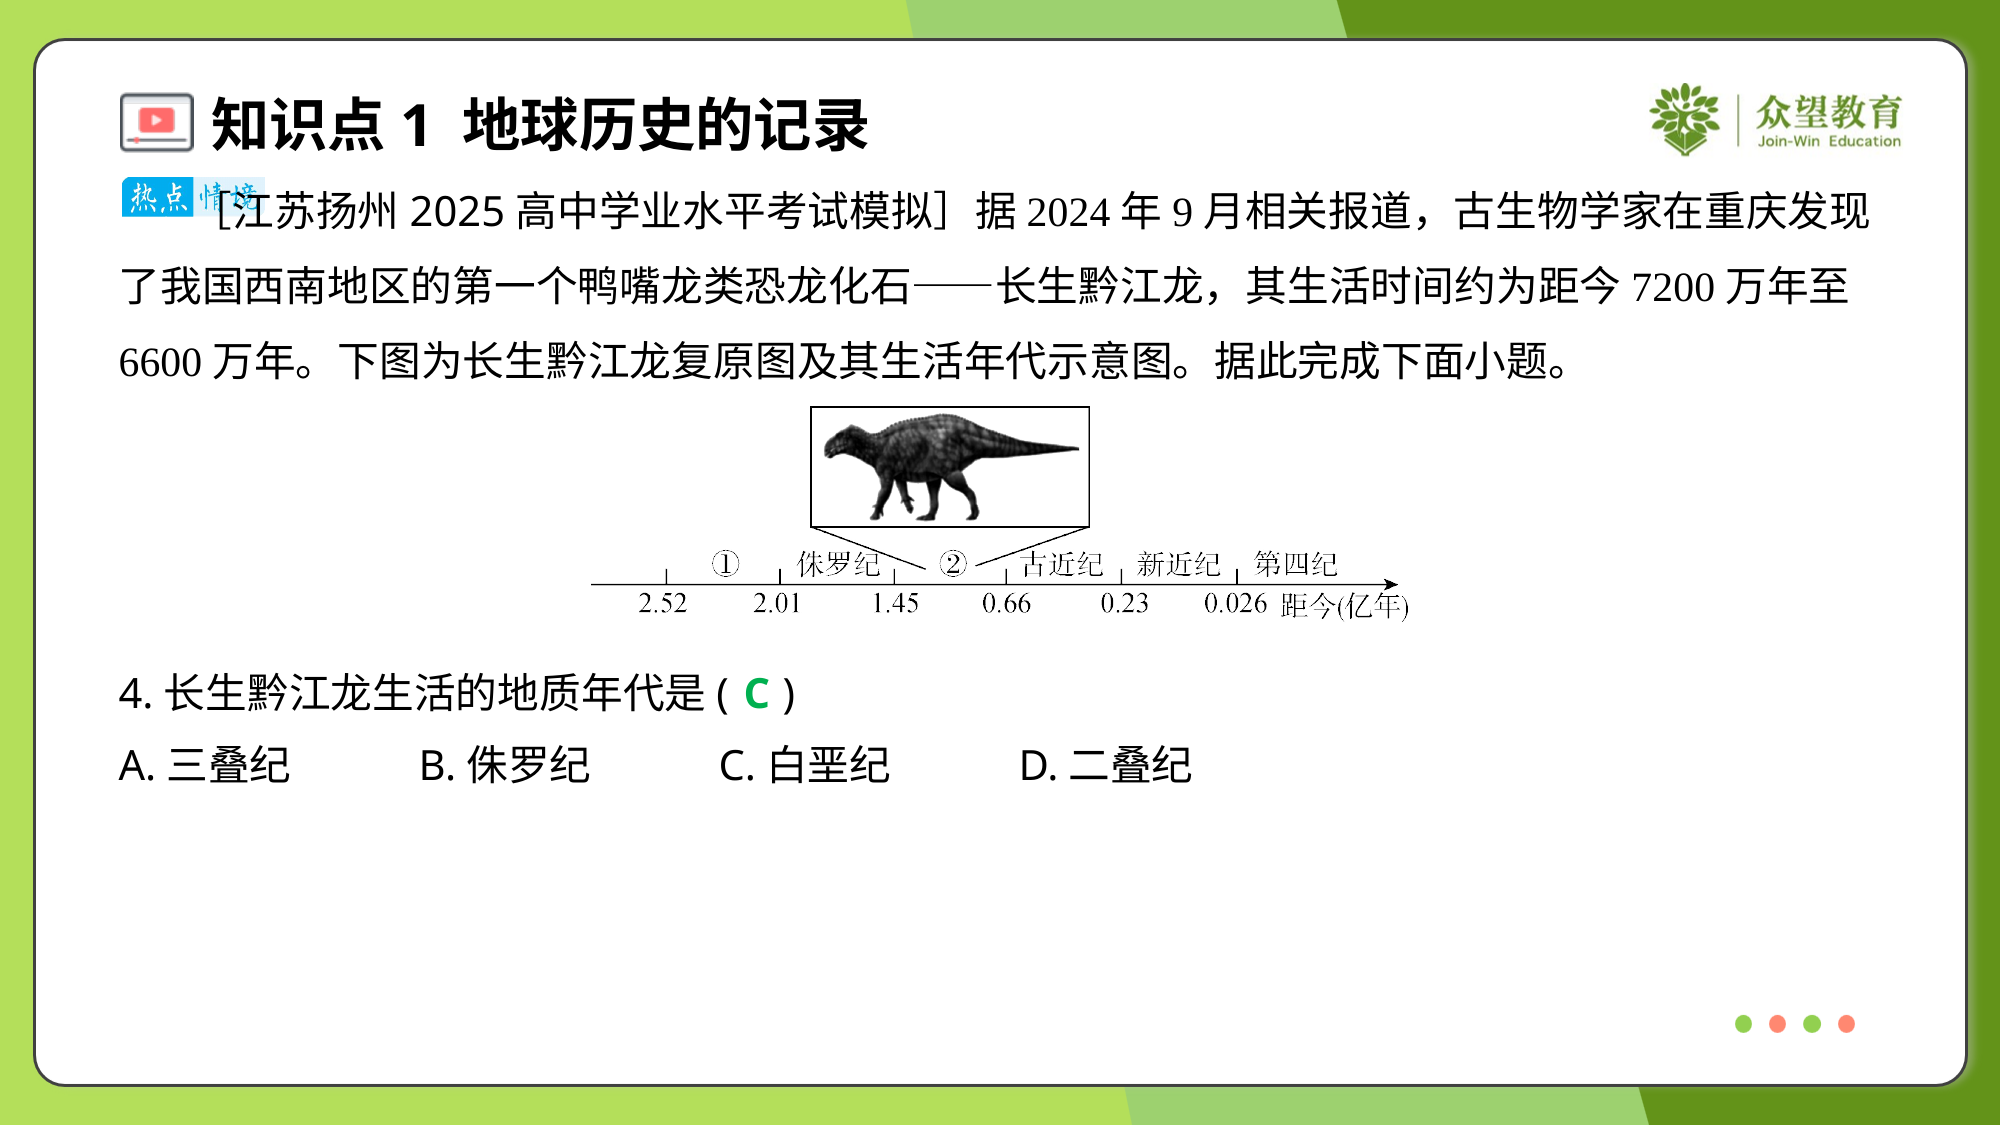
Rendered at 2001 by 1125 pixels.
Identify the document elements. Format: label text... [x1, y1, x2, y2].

text_box A.三叠纪 B.侏罗纪 C.白垩纪 D.二叠纪 [118, 717, 1883, 789]
text_box 4.长生黔江龙生活的地质年代是( ) [118, 645, 727, 717]
text_box ［江苏扬州2025高中学业水平考试模拟］据2024年9月相关报道，古生物学家在重庆发现 了我国西南地区的第一个鸭嘴龙类恐龙化石——长生黔江龙，其生活时间约为距今7200万年至 6600万年。下图为长生黔江龙复原图及其生活年代示意图。据此完成下面小题。 [118, 159, 1882, 385]
picture [0, 0, 2000, 1125]
text_box 4.长生黔江龙生活的地质年代是( ) [786, 645, 1883, 717]
text_box C [727, 645, 786, 717]
